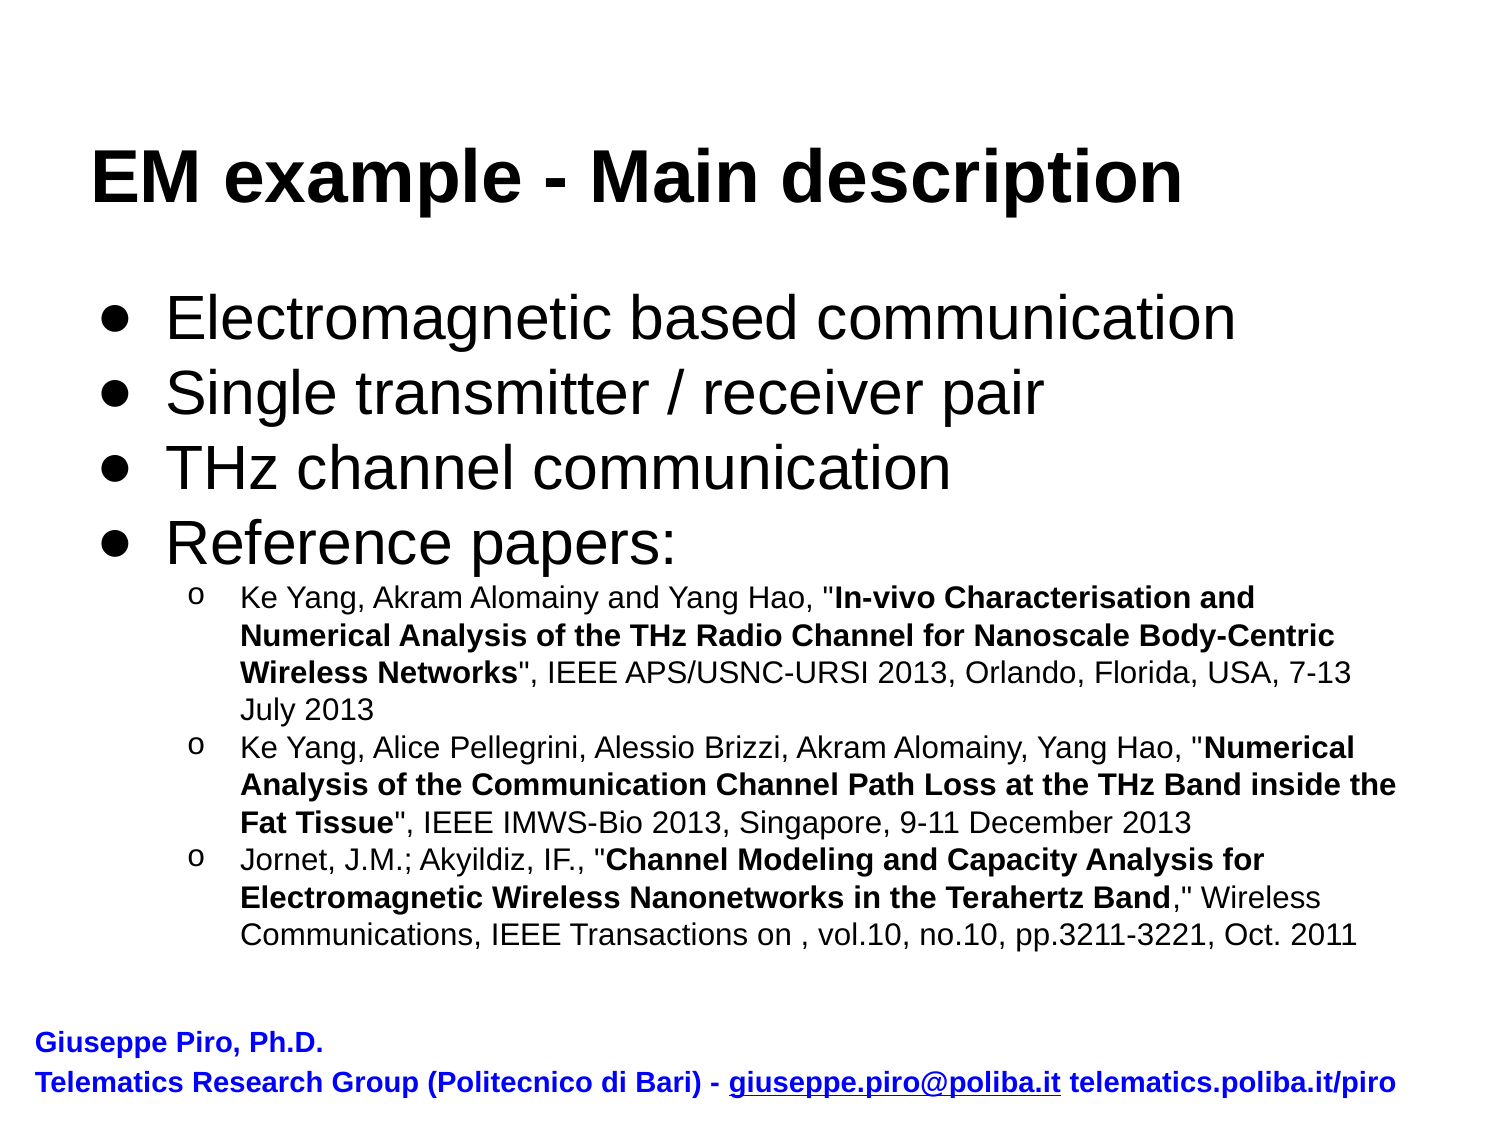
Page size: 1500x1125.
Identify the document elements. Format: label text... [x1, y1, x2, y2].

subtitle Giuseppe Piro, Ph.D. Telematics Research Group (Politecnico di Bari) - giuseppe.piro@poliba.it telematics.poliba.it/piro [19, 1003, 1481, 1088]
title EM example - Main description [75, 45, 1425, 233]
list Electromagnetic based communication Single transmitter / receiver pair THz channel communication Reference papers: Ke Yang, Akram Alomainy and Yang Hao, "In-vivo Characterisation and Numerical Analysis of the THz Radio Channel for Nanoscale Body-Centric Wireless Networks", IEEE APS/USNC-URSI 2013, Orlando, Florida, USA, 7-13 July 2013 Ke Yang, Alice Pellegrini, Alessio Brizzi, Akram Alomainy, Yang Hao, "Numerical Analysis of the Communication Channel Path Loss at the THz Band inside the Fat Tissue", IEEE IMWS-Bio 2013, Singapore, 9-11 December 2013 Jornet, J.M.; Akyildiz, IF., "Channel Modeling and Capacity Analysis for Electromagnetic Wireless Nanonetworks in the Terahertz Band," Wireless Communications, IEEE Transactions on , vol.10, no.10, pp.3211-3221, Oct. 2011 [75, 262, 1425, 1003]
